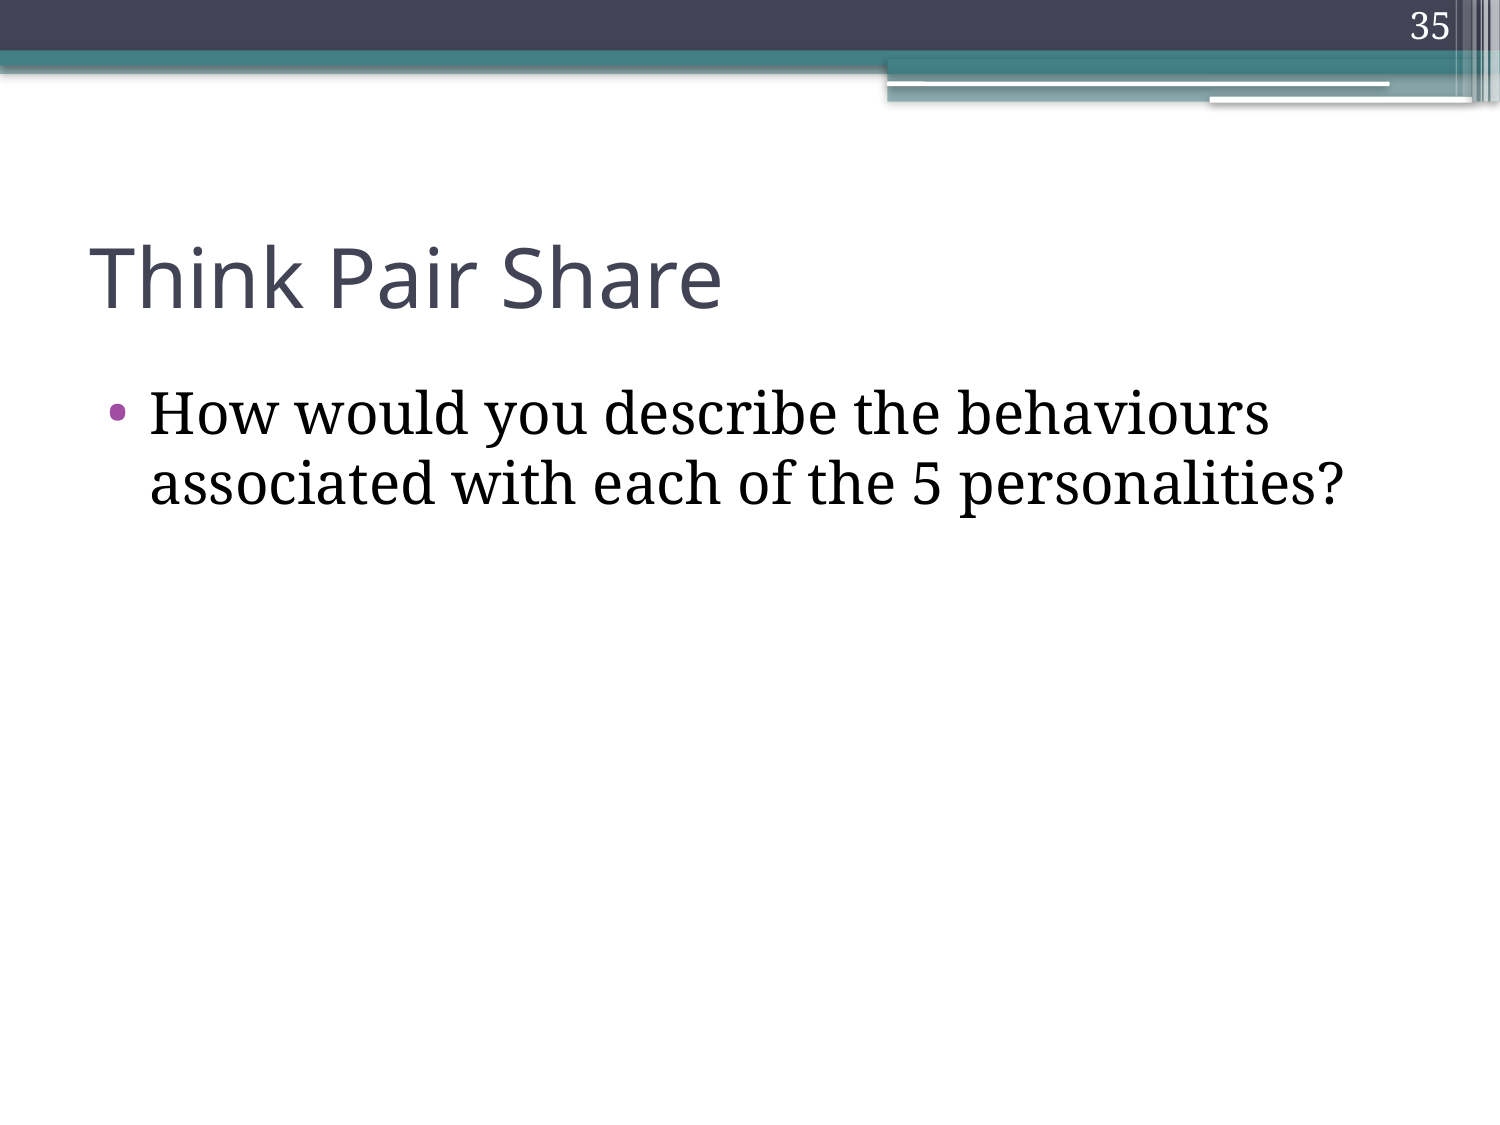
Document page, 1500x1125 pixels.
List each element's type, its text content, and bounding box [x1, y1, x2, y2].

list How would you describe the behaviours associated with each of the 5 personalities? [75, 368, 1425, 1079]
slide_number 35 [1341, 0, 1466, 61]
title Think Pair Share [75, 187, 1425, 363]
